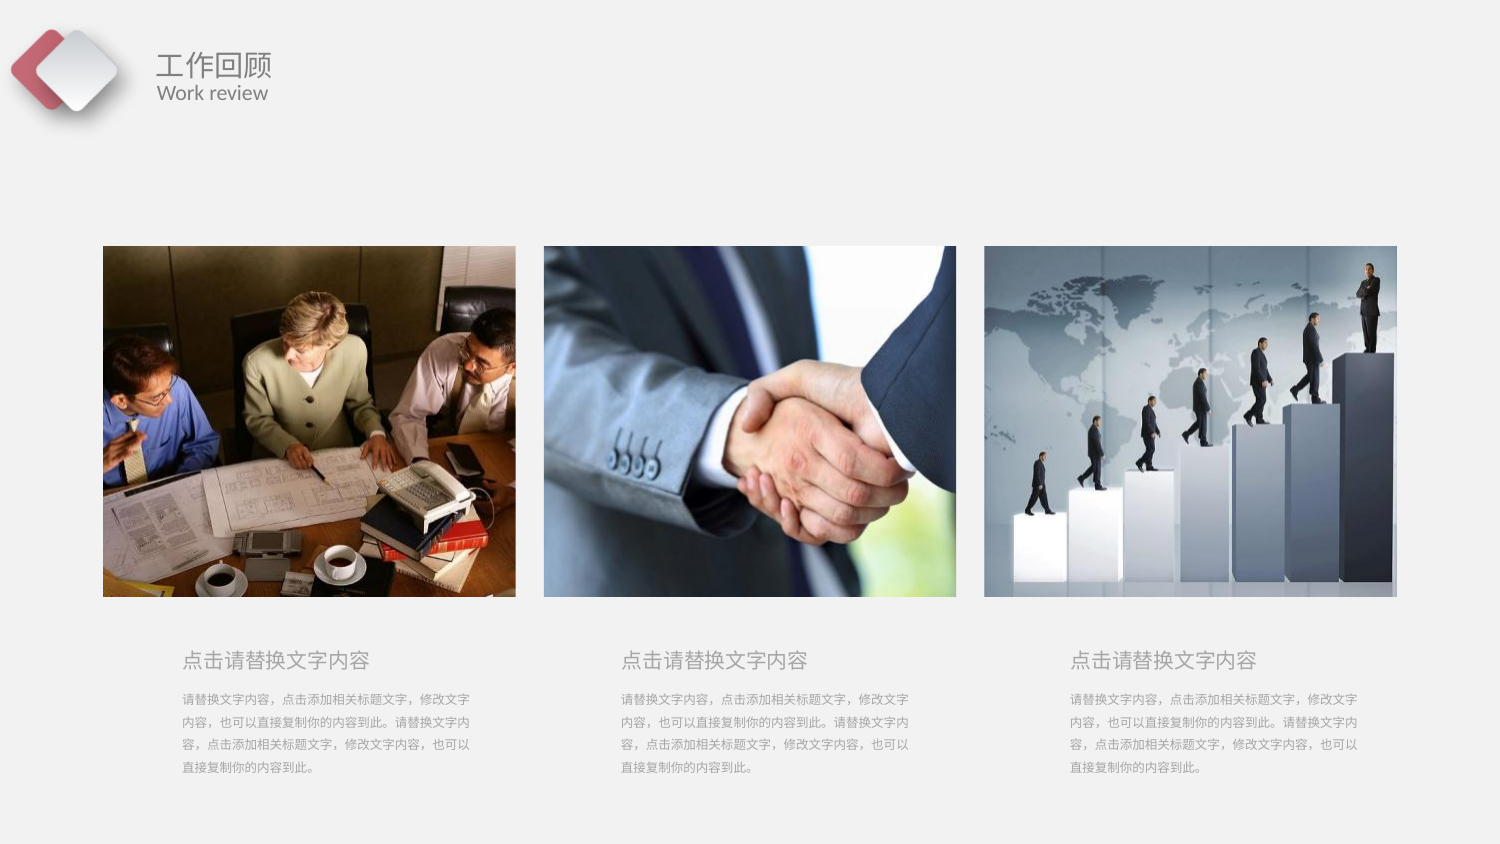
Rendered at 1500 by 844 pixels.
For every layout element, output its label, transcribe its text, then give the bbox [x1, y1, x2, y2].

text_box [542, 245, 958, 599]
text_box [982, 245, 1399, 599]
text_box 点击请替换文字内容 [171, 641, 382, 679]
text_box 点击请替换文字内容 [610, 641, 821, 679]
text_box [101, 245, 518, 599]
text_box 请替换文字内容，点击添加相关标题文字，修改文字内容，也可以直接复制你的内容到此。请替换文字内容，点击添加相关标题文字，修改文字内容，也可以直接复制你的内容到此。 [609, 679, 926, 781]
text_box 点击请替换文字内容 [1059, 641, 1270, 679]
picture [26, 20, 127, 121]
text_box 请替换文字内容，点击添加相关标题文字，修改文字内容，也可以直接复制你的内容到此。请替换文字内容，点击添加相关标题文字，修改文字内容，也可以直接复制你的内容到此。 [1058, 679, 1375, 781]
text_box 请替换文字内容，点击添加相关标题文字，修改文字内容，也可以直接复制你的内容到此。请替换文字内容，点击添加相关标题文字，修改文字内容，也可以直接复制你的内容到此。 [170, 679, 487, 781]
